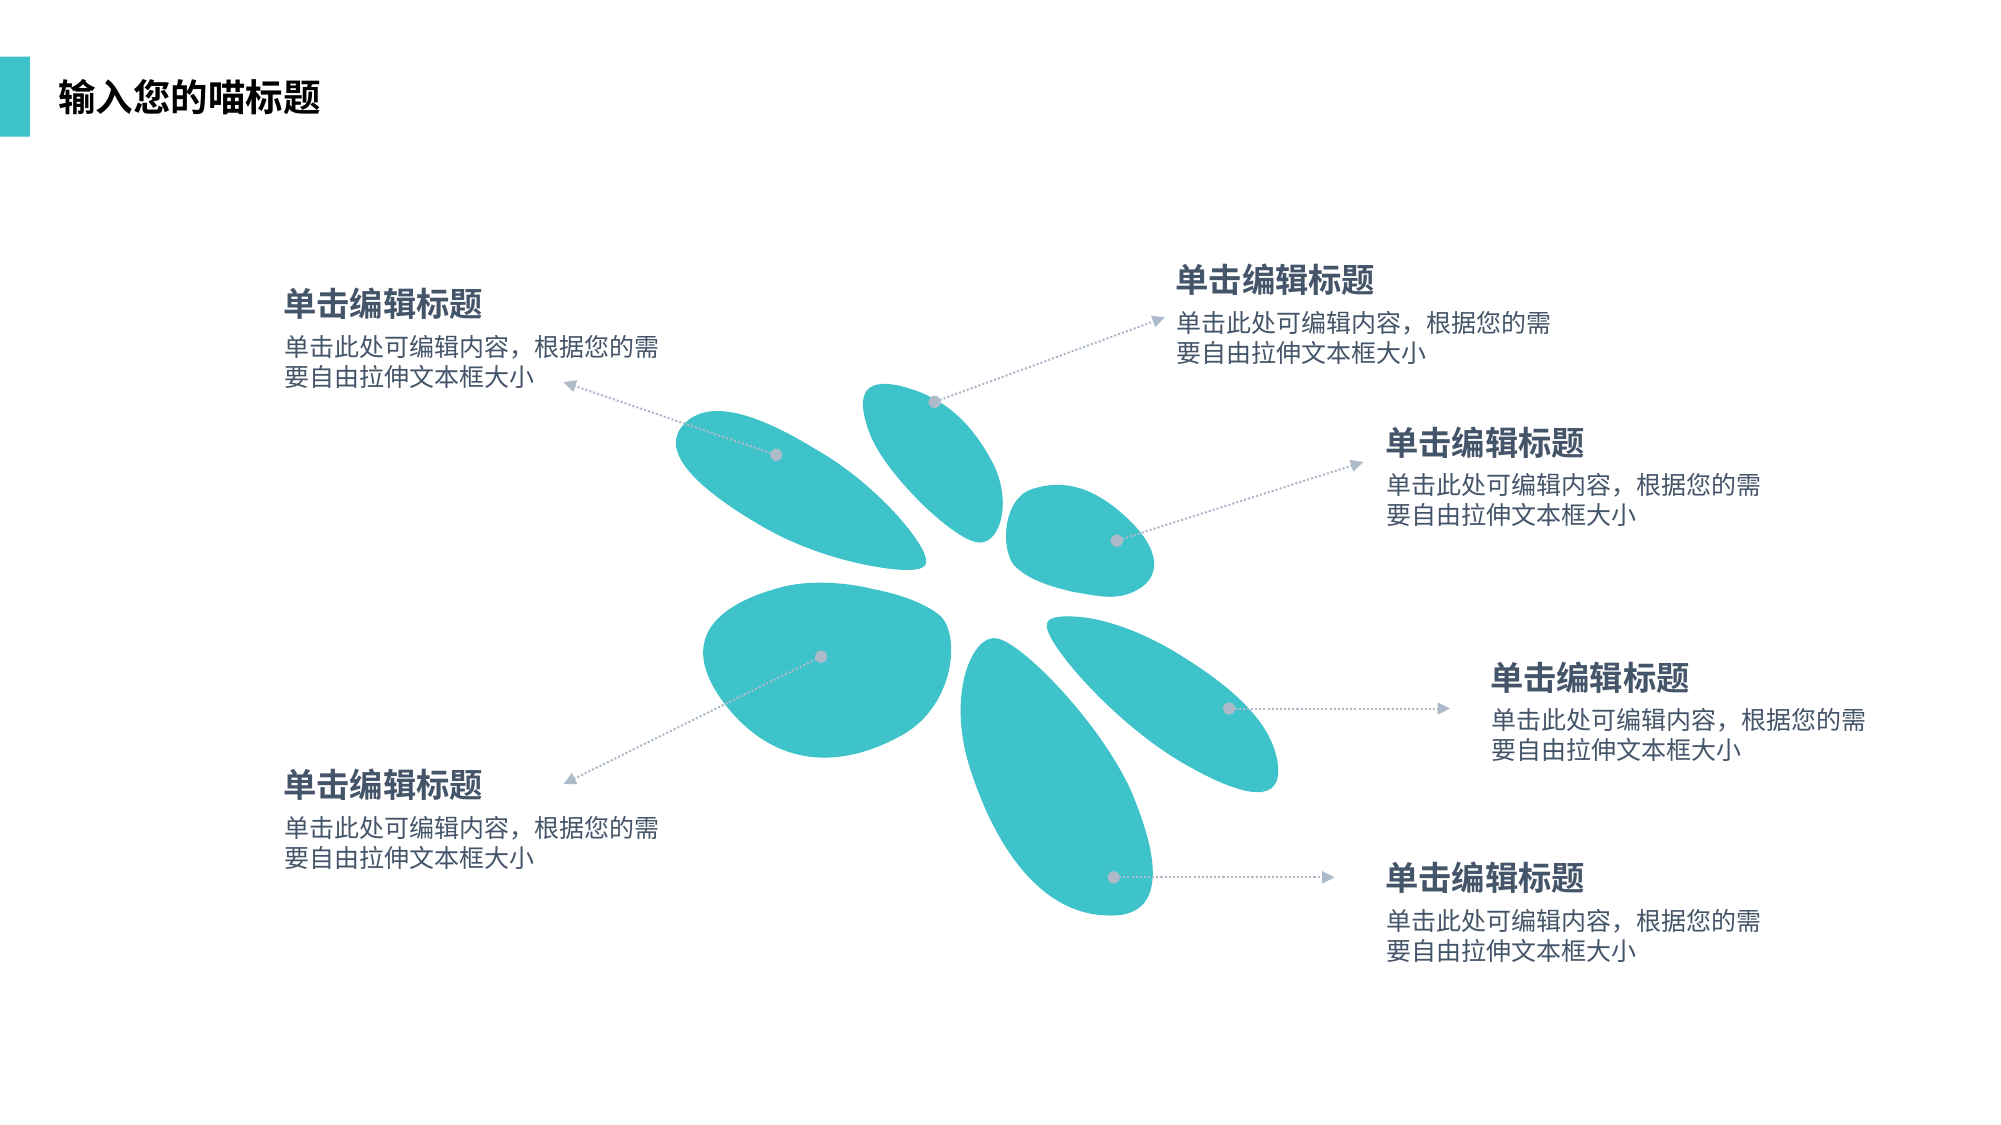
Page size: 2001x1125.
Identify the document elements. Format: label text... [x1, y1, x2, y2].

text_box 单击此处可编辑内容，根据您的需要自由拉伸文本框大小 [284, 331, 668, 392]
text_box [862, 383, 1003, 543]
text_box 单击此处可编辑内容，根据您的需要自由拉伸文本框大小 [1386, 469, 1770, 530]
text_box 单击此处可编辑内容，根据您的需要自由拉伸文本框大小 [1491, 704, 1875, 765]
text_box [563, 656, 822, 784]
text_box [563, 382, 777, 455]
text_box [934, 317, 1165, 402]
text_box [1046, 616, 1279, 793]
text_box 单击编辑标题 [1490, 656, 1701, 697]
text_box [1006, 484, 1155, 597]
text_box [960, 638, 1153, 916]
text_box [1116, 461, 1364, 541]
text_box 单击此处可编辑内容，根据您的需要自由拉伸文本框大小 [1386, 905, 1770, 966]
text_box 单击编辑标题 [283, 283, 494, 324]
text_box [703, 582, 952, 758]
text_box 单击编辑标题 [1175, 259, 1386, 299]
text_box 单击编辑标题 [283, 763, 494, 804]
text_box 输入您的喵标题 [43, 66, 389, 127]
text_box 单击编辑标题 [1385, 857, 1596, 898]
text_box 单击编辑标题 [1385, 421, 1596, 462]
text_box 单击此处可编辑内容，根据您的需要自由拉伸文本框大小 [1176, 307, 1560, 368]
text_box [678, 427, 927, 570]
text_box [0, 56, 31, 138]
text_box 单击此处可编辑内容，根据您的需要自由拉伸文本框大小 [284, 812, 668, 873]
